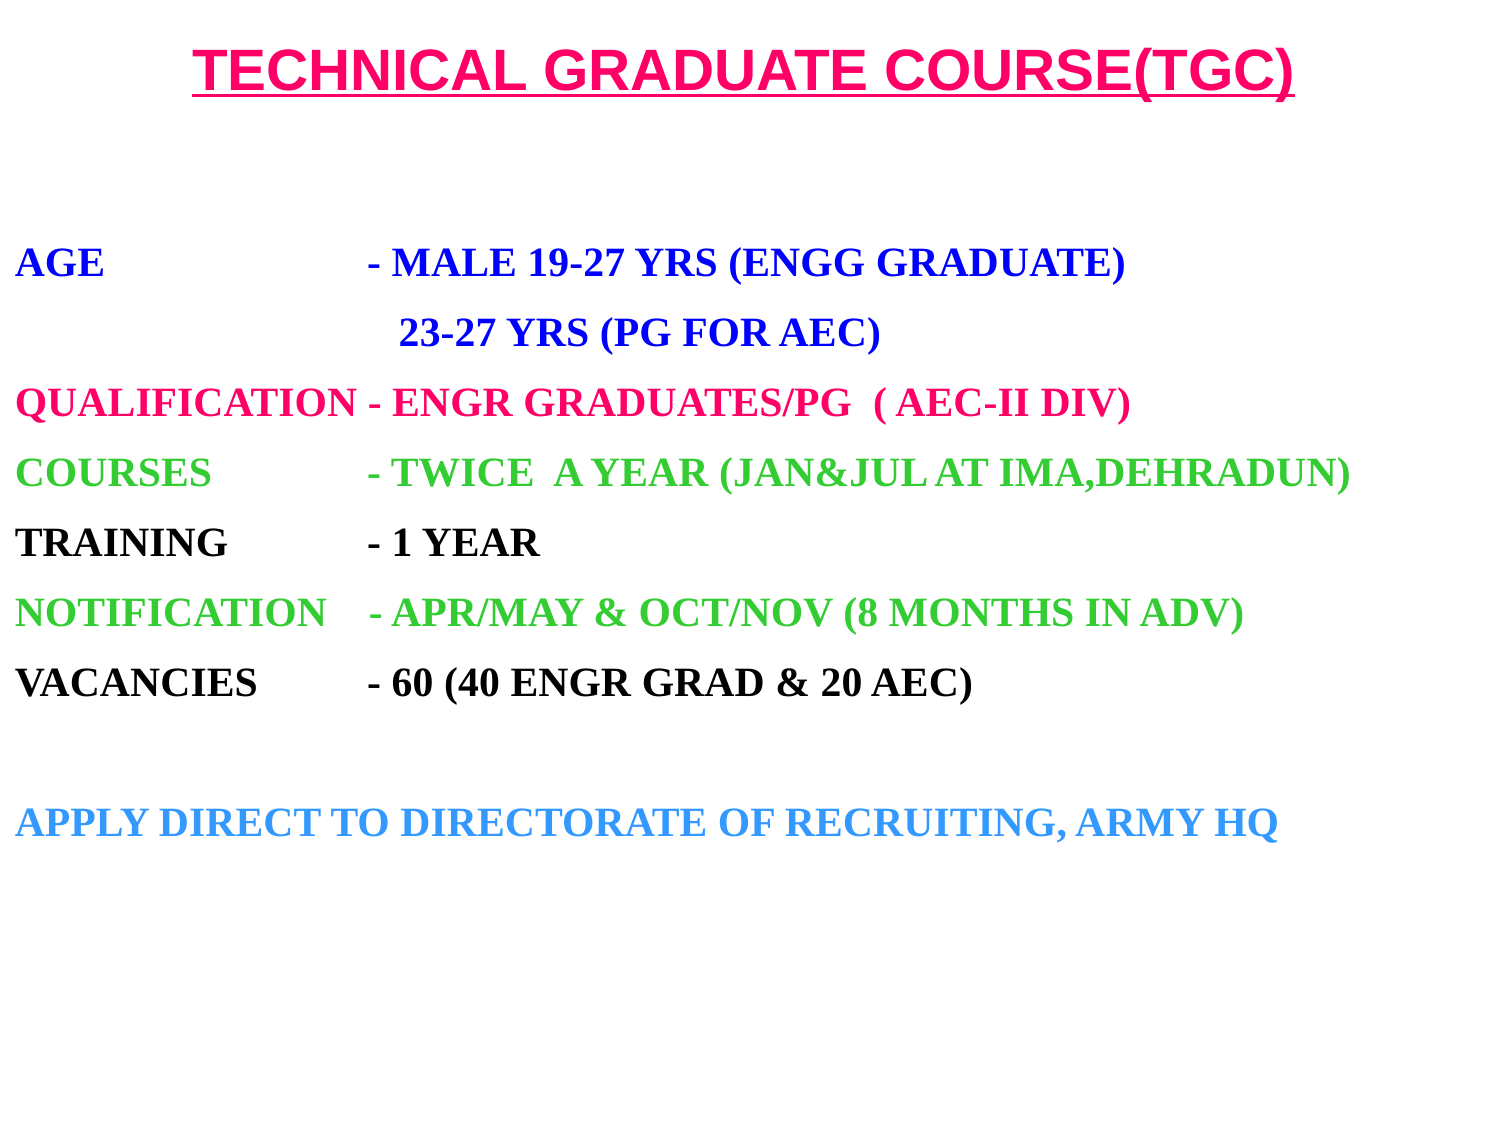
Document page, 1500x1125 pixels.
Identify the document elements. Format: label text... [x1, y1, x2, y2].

text_box AGE - MALE 19-27 YRS (ENGG GRADUATE) 23-27 YRS (PG FOR AEC) QUALIFICATION - ENGR GRADUATES/PG ( AEC-II DIV) COURSES - TWICE A YEAR (JAN&JUL AT IMA,DEHRADUN) TRAINING - 1 YEAR NOTIFICATION - APR/MAY & OCT/NOV (8 MONTHS IN ADV) VACANCIES - 60 (40 ENGR GRAD & 20 AEC) APPLY DIRECT TO DIRECTORATE OF RECRUITING, ARMY HQ [0, 207, 1500, 923]
text_box TECHNICAL GRADUATE COURSE(TGC) [37, 24, 1450, 170]
